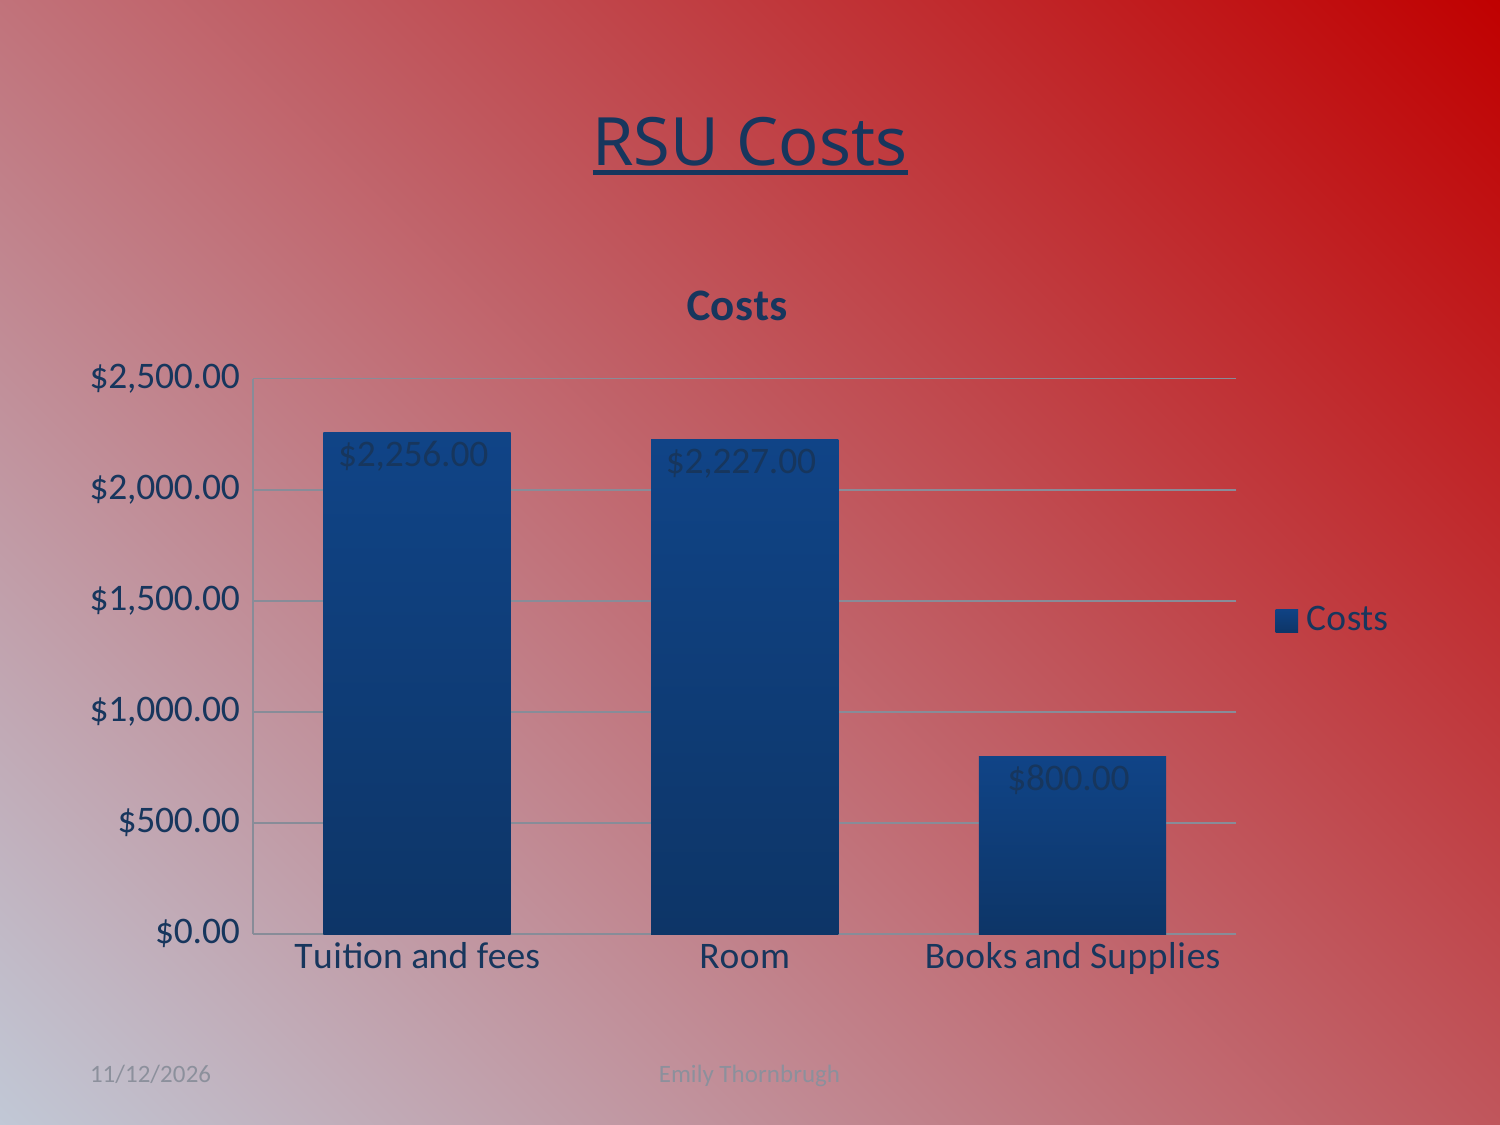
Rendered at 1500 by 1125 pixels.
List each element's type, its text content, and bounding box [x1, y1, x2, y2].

chart [62, 249, 1413, 993]
title RSU Costs [75, 45, 1425, 233]
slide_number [75, 1042, 425, 1103]
footer Emily Thornbrugh [512, 1042, 988, 1103]
